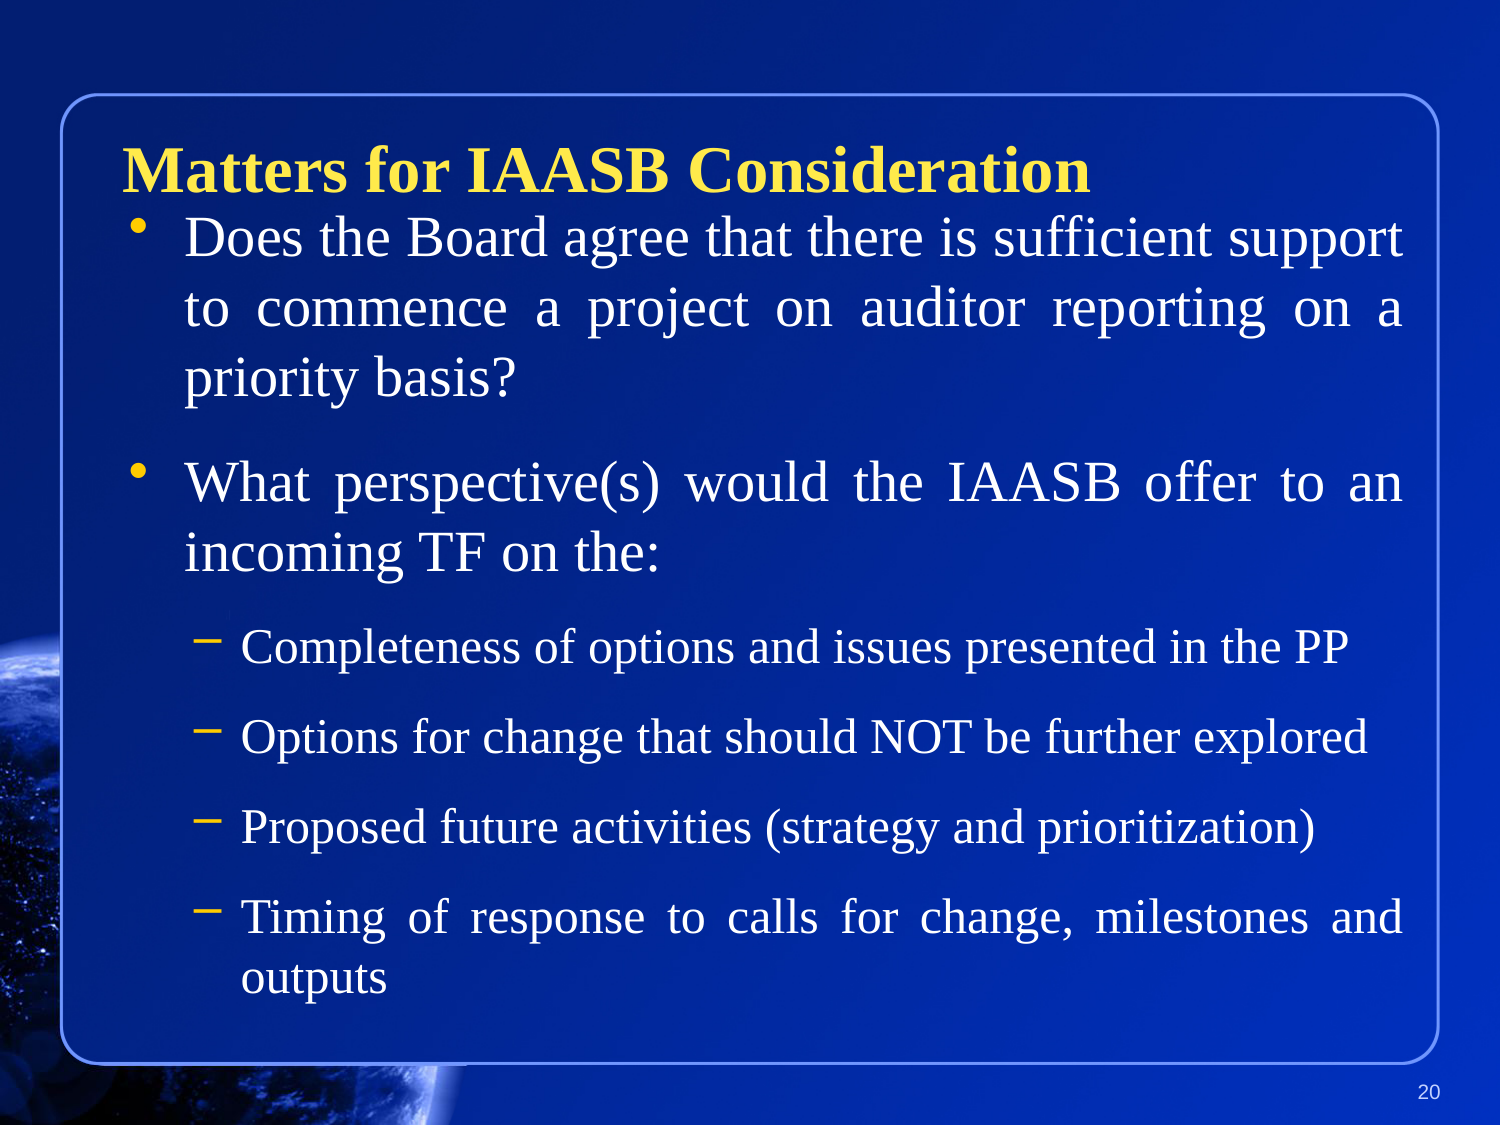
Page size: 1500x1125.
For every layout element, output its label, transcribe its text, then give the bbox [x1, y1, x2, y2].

list Matters for IAASB Consideration [107, 118, 1411, 215]
list Does the Board agree that there is sufficient support to commence a project on auditor reporting on a priority basis? What perspective(s) would the IAASB offer to an incoming TF on the: Completeness of options and issues presented in the PP Options for change that should NOT be further explored Proposed future activities (strategy and prioritization) Timing of response to calls for change, milestones and outputs [113, 190, 1420, 1060]
picture [0, 0, 1500, 1125]
slide_number 20 [1091, 1070, 1456, 1125]
